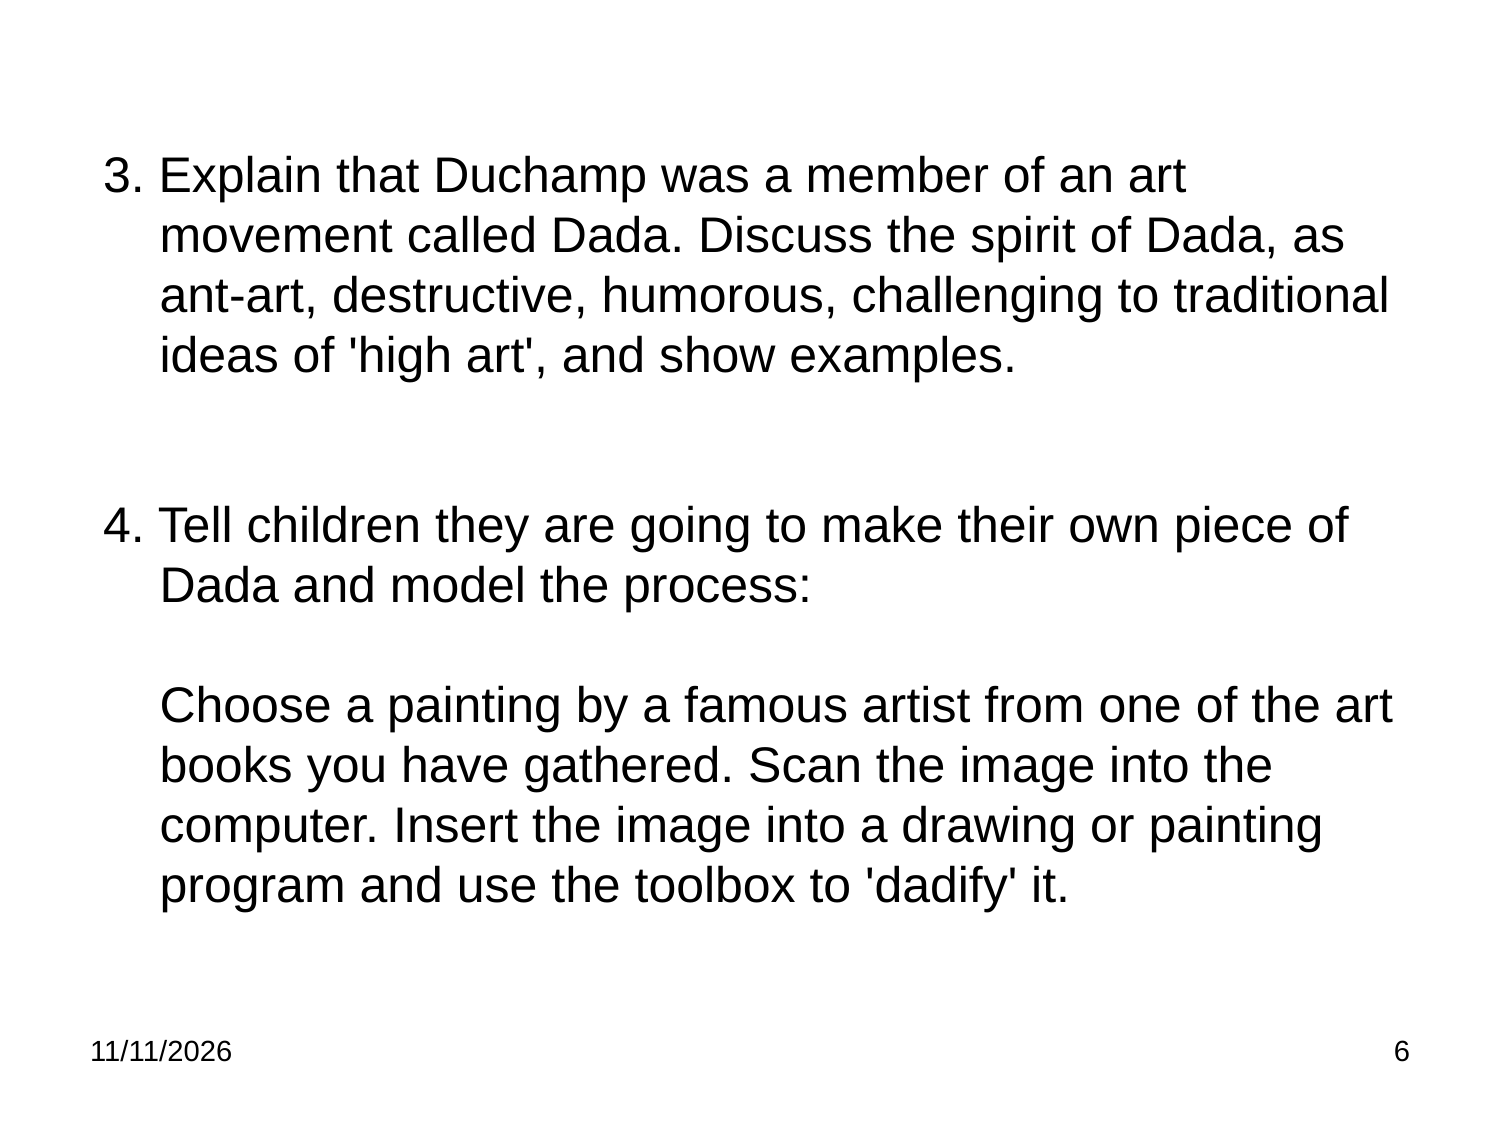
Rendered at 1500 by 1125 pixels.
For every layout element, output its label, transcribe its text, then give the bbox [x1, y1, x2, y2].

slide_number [74, 1024, 426, 1103]
slide_number 6 [1074, 1024, 1426, 1103]
text_box 3. Explain that Duchamp was a member of an art movement called Dada. Discuss the spirit of Dada, as ant-art, destructive, humorous, challenging to traditional ideas of 'high art', and show examples. 4. Tell children they are going to make their own piece of Dada and model the process: Choose a painting by a famous artist from one of the art books you have gathered. Scan the image into the computer. Insert the image into a drawing or painting program and use the toolbox to 'dadify' it. [88, 134, 1435, 920]
